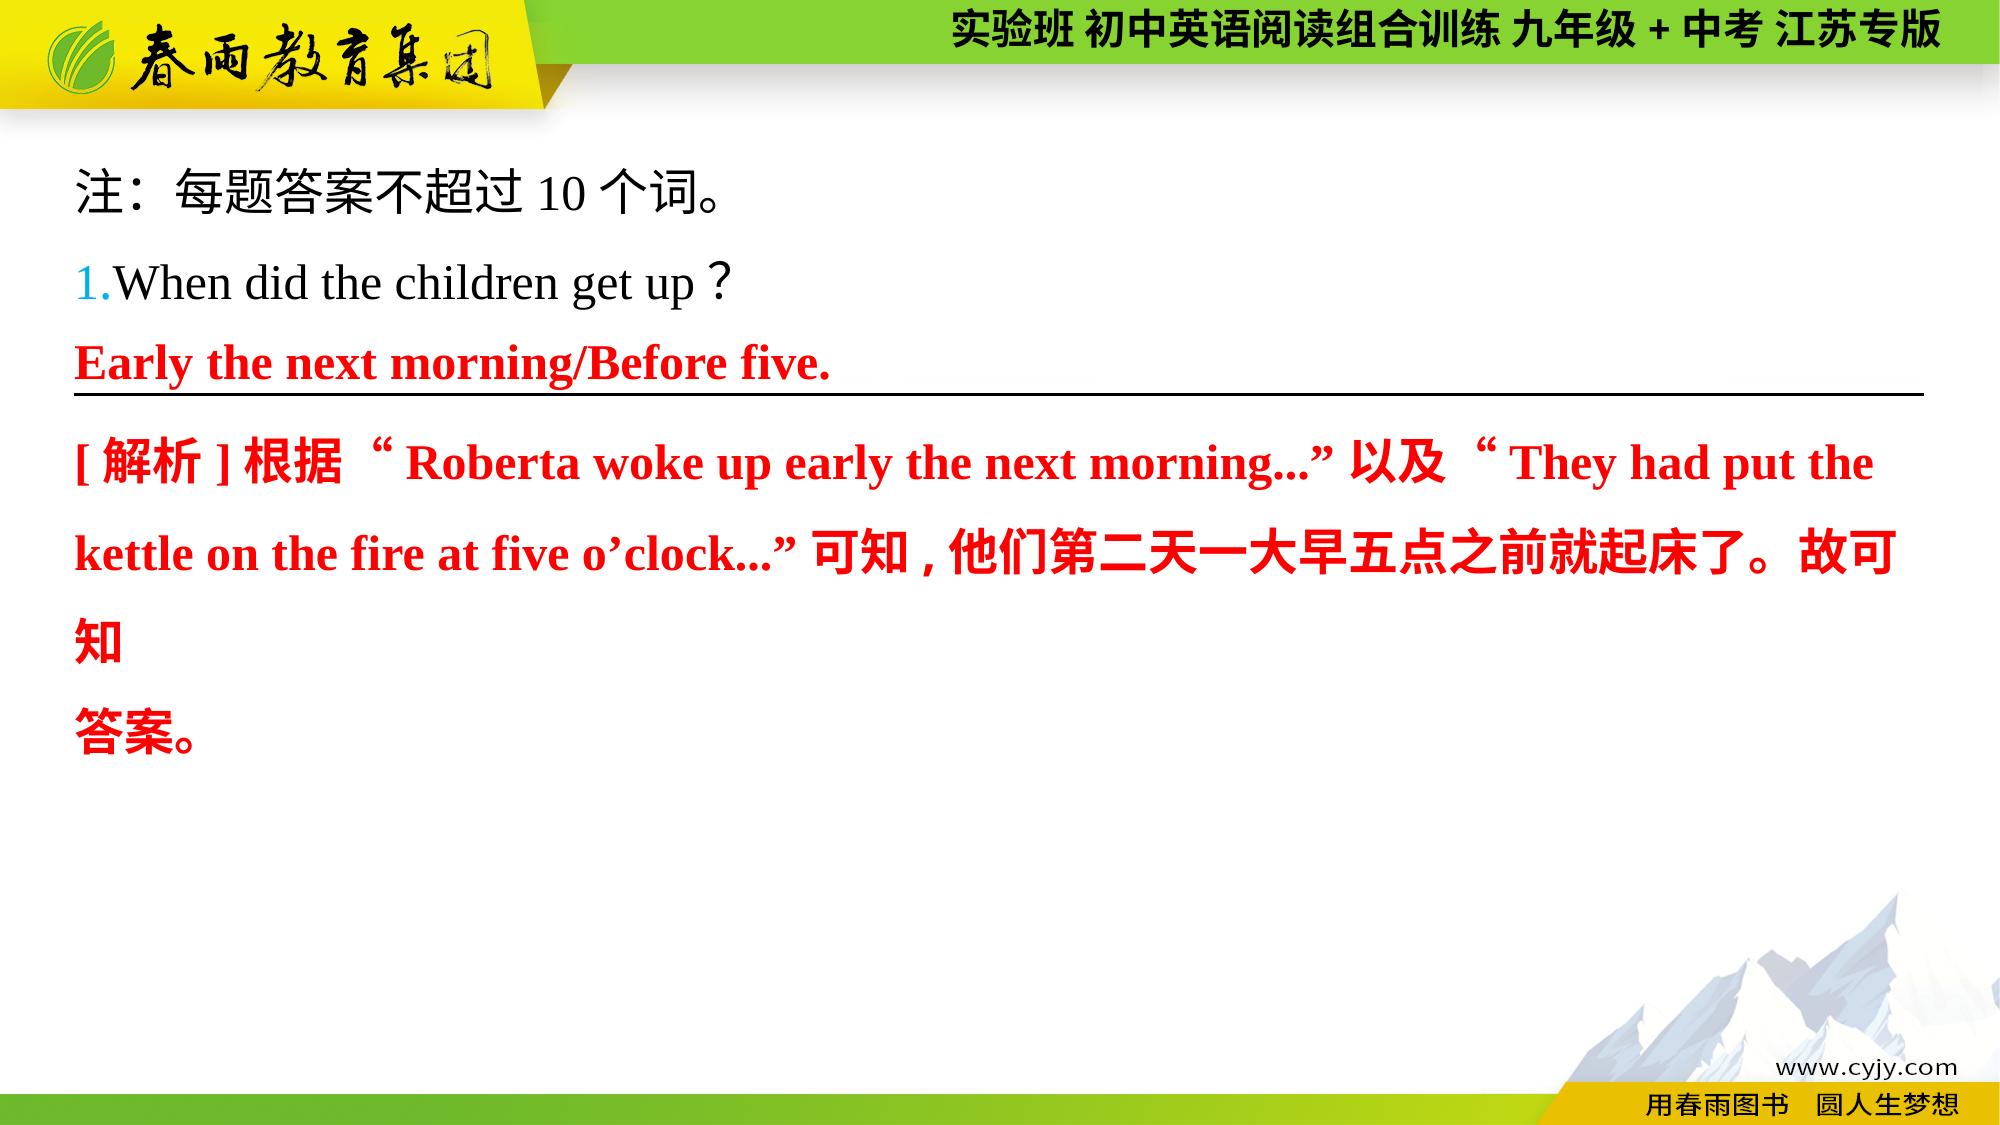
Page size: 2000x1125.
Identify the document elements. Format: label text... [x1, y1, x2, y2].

text_box Early the next morning/Before five. [59, 292, 1944, 392]
picture [0, 0, 2000, 1125]
list 注：每题答案不超过10个词。 1.When did the children get up？ ———————— —— ———— ———— [59, 122, 1944, 292]
text_box [解析]根据“Roberta woke up early the next morning...”以及“They had put the kettle on the fire at five o’clock...”可知,他们第二天一大早五点之前就起床了。故可知 答案。 [59, 392, 1944, 768]
